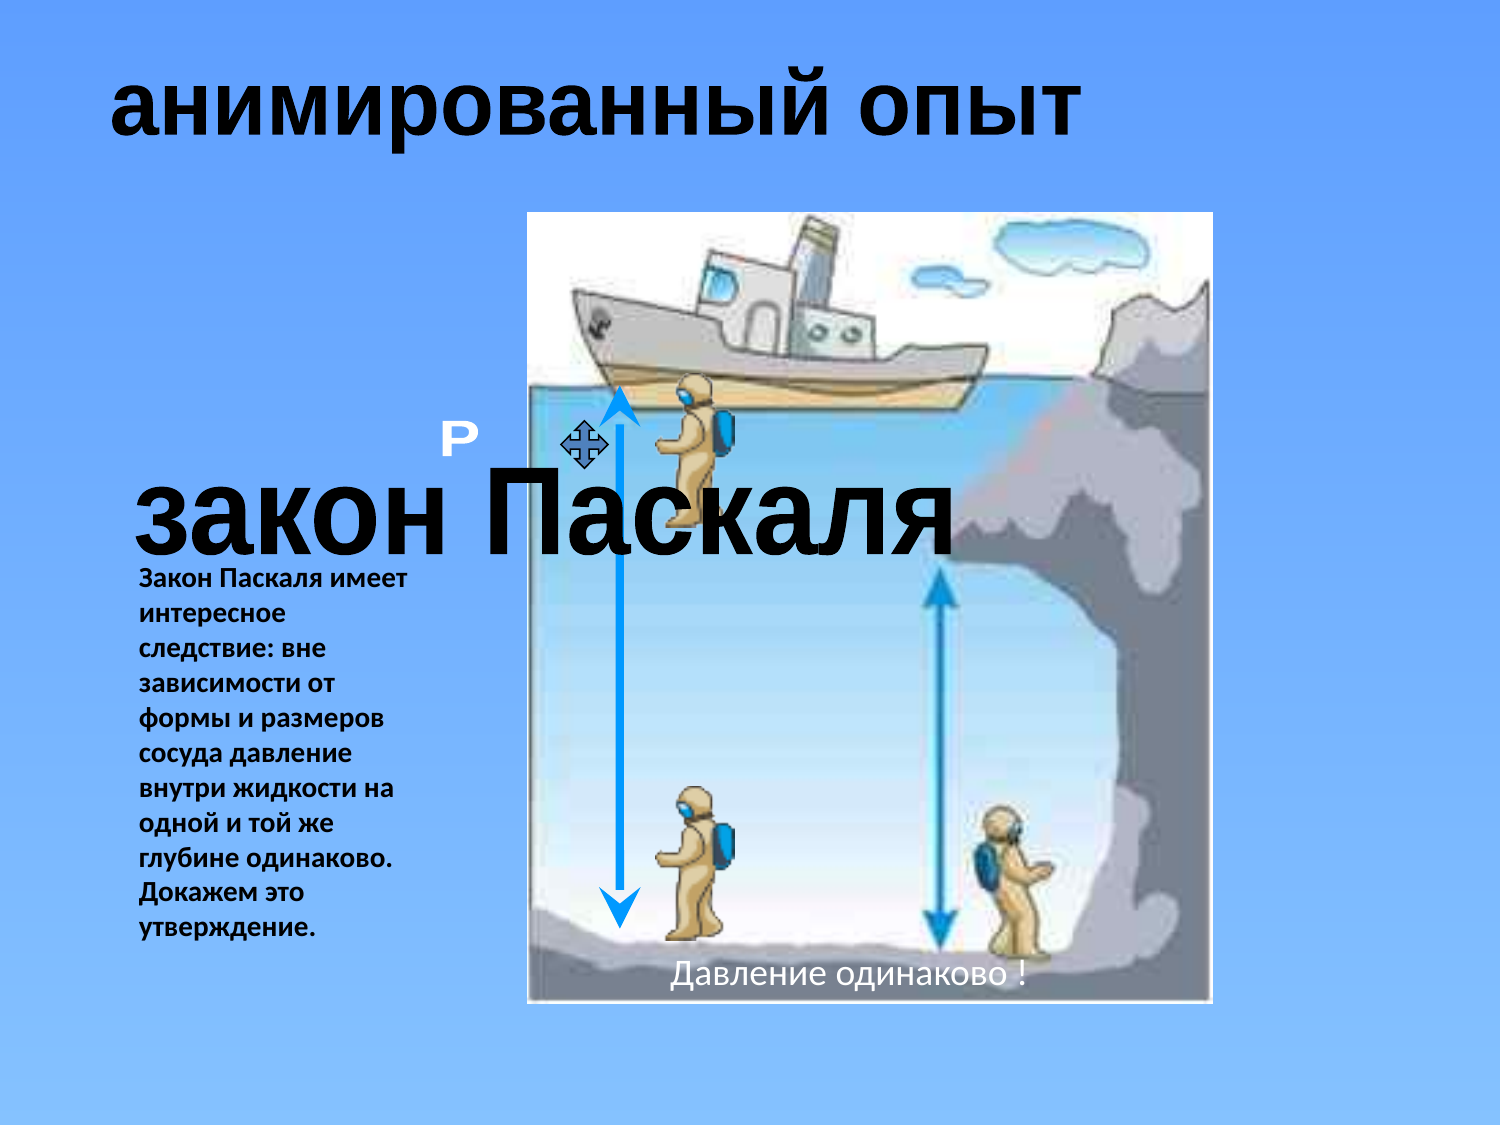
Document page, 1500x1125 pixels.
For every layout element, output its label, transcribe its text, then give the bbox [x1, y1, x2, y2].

picture [527, 211, 1213, 1005]
text_box Закон Паскаля имеет интересное следствие: вне зависимости от формы и размеров сосуда давление внутри жидкости на одной и той же глубине одинаково. Докажем это утверждение. [123, 550, 431, 951]
